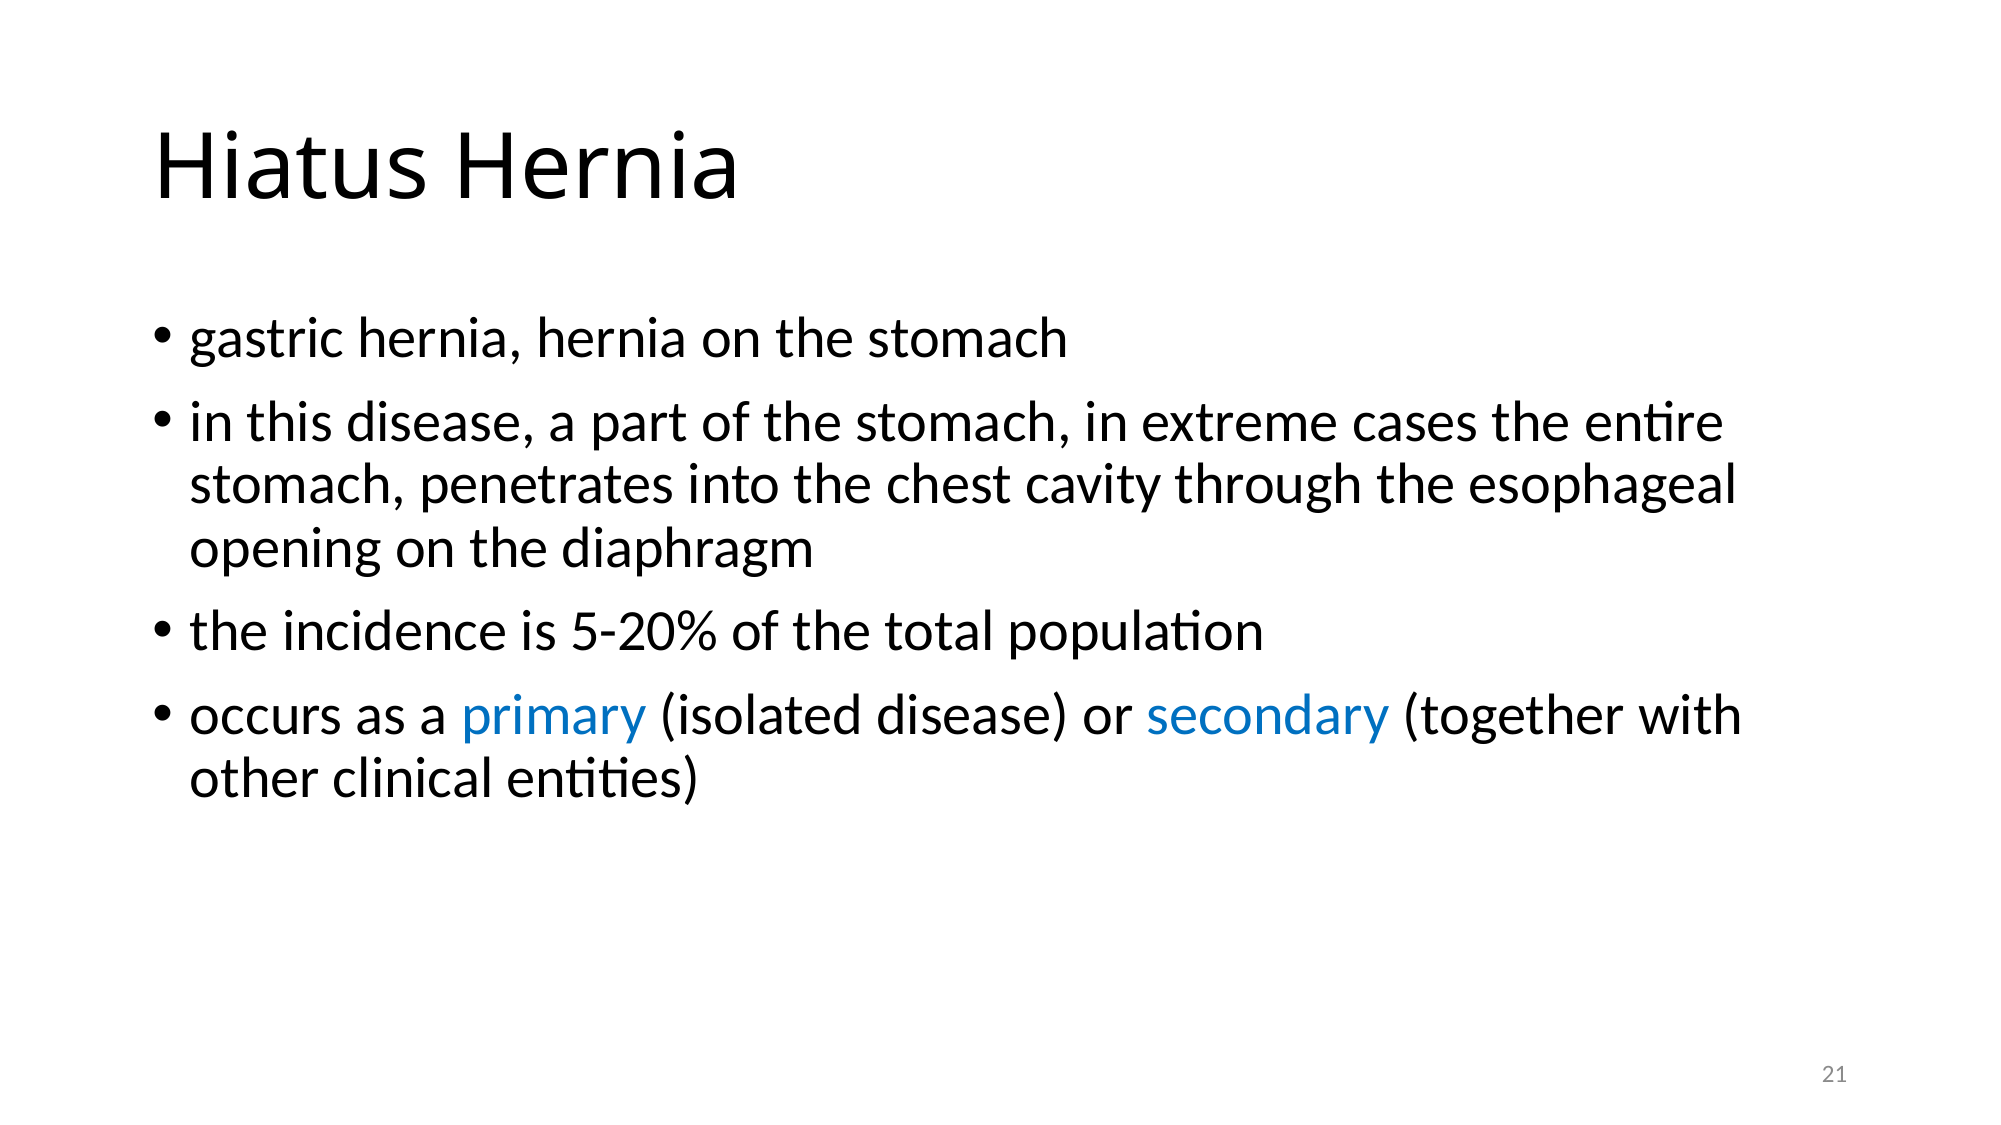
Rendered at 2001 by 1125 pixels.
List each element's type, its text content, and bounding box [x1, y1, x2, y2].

list gastric hernia, hernia on the stomach in this disease, a part of the stomach, in extreme cases the entire stomach, penetrates into the chest cavity through the esophageal opening on the diaphragm the incidence is 5-20% of the total population occurs as a primary (isolated disease) or secondary (together with other clinical entities) [137, 299, 1863, 1014]
title Hiatus Hernia [137, 59, 1863, 278]
slide_number 21 [1412, 1042, 1863, 1103]
